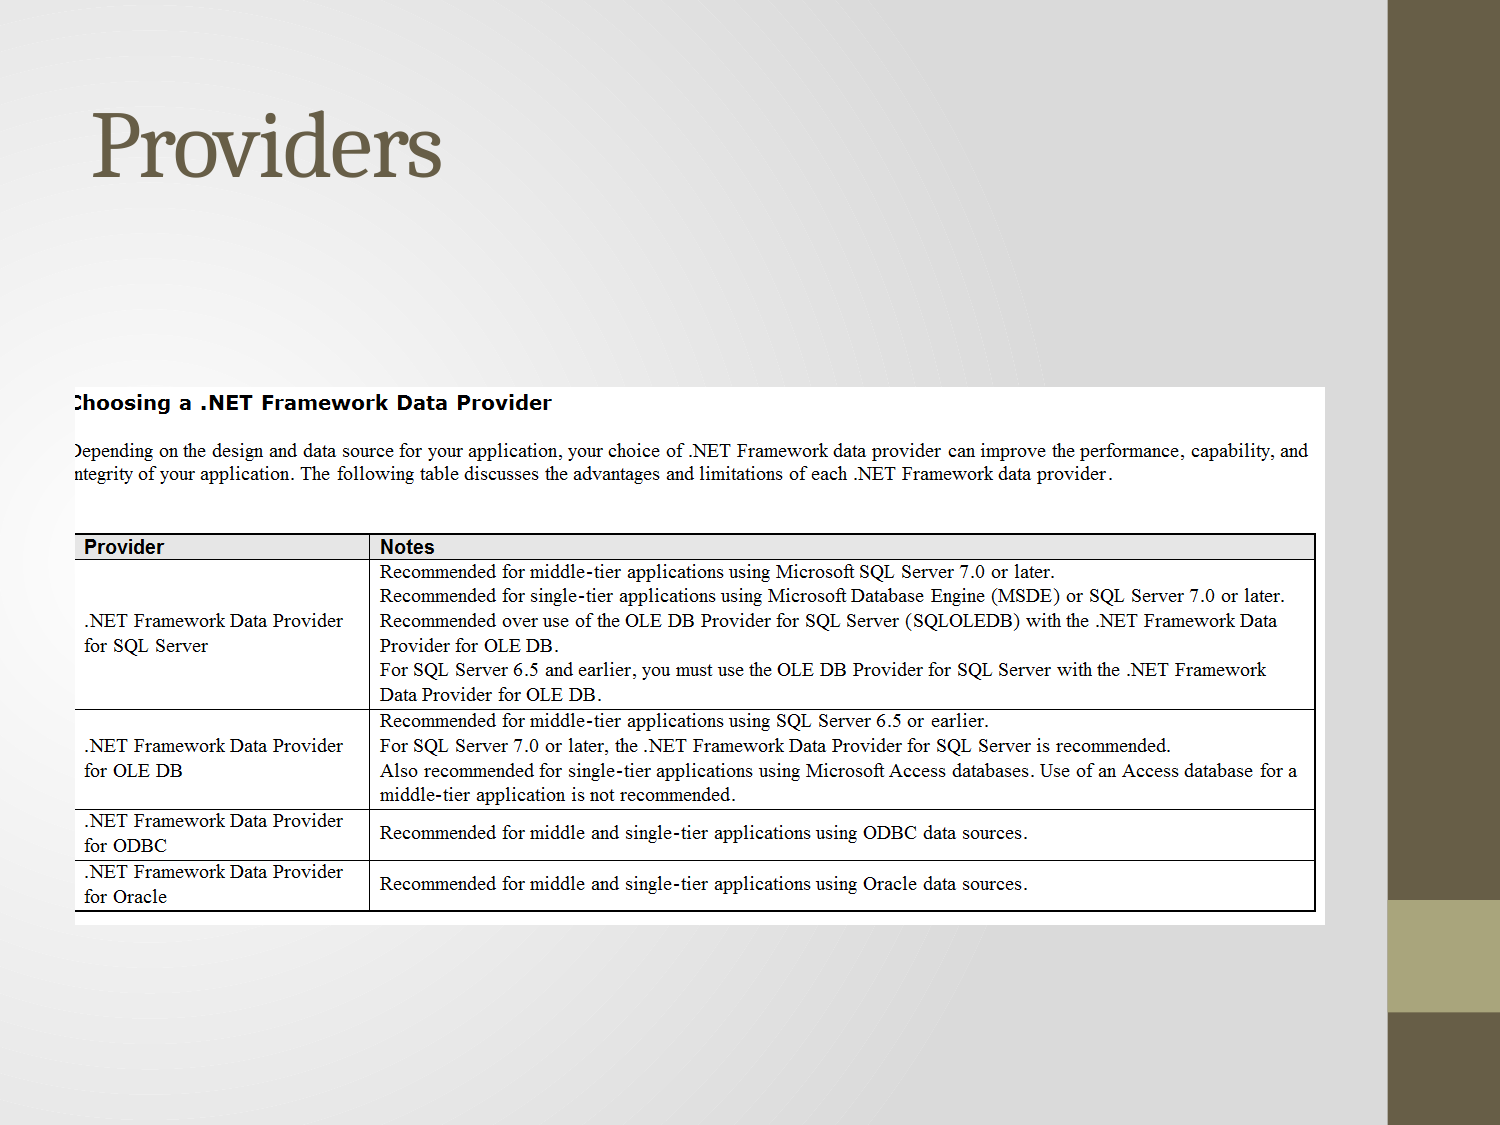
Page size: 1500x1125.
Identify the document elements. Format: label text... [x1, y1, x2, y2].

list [74, 387, 1326, 925]
title Providers [75, 45, 1325, 233]
